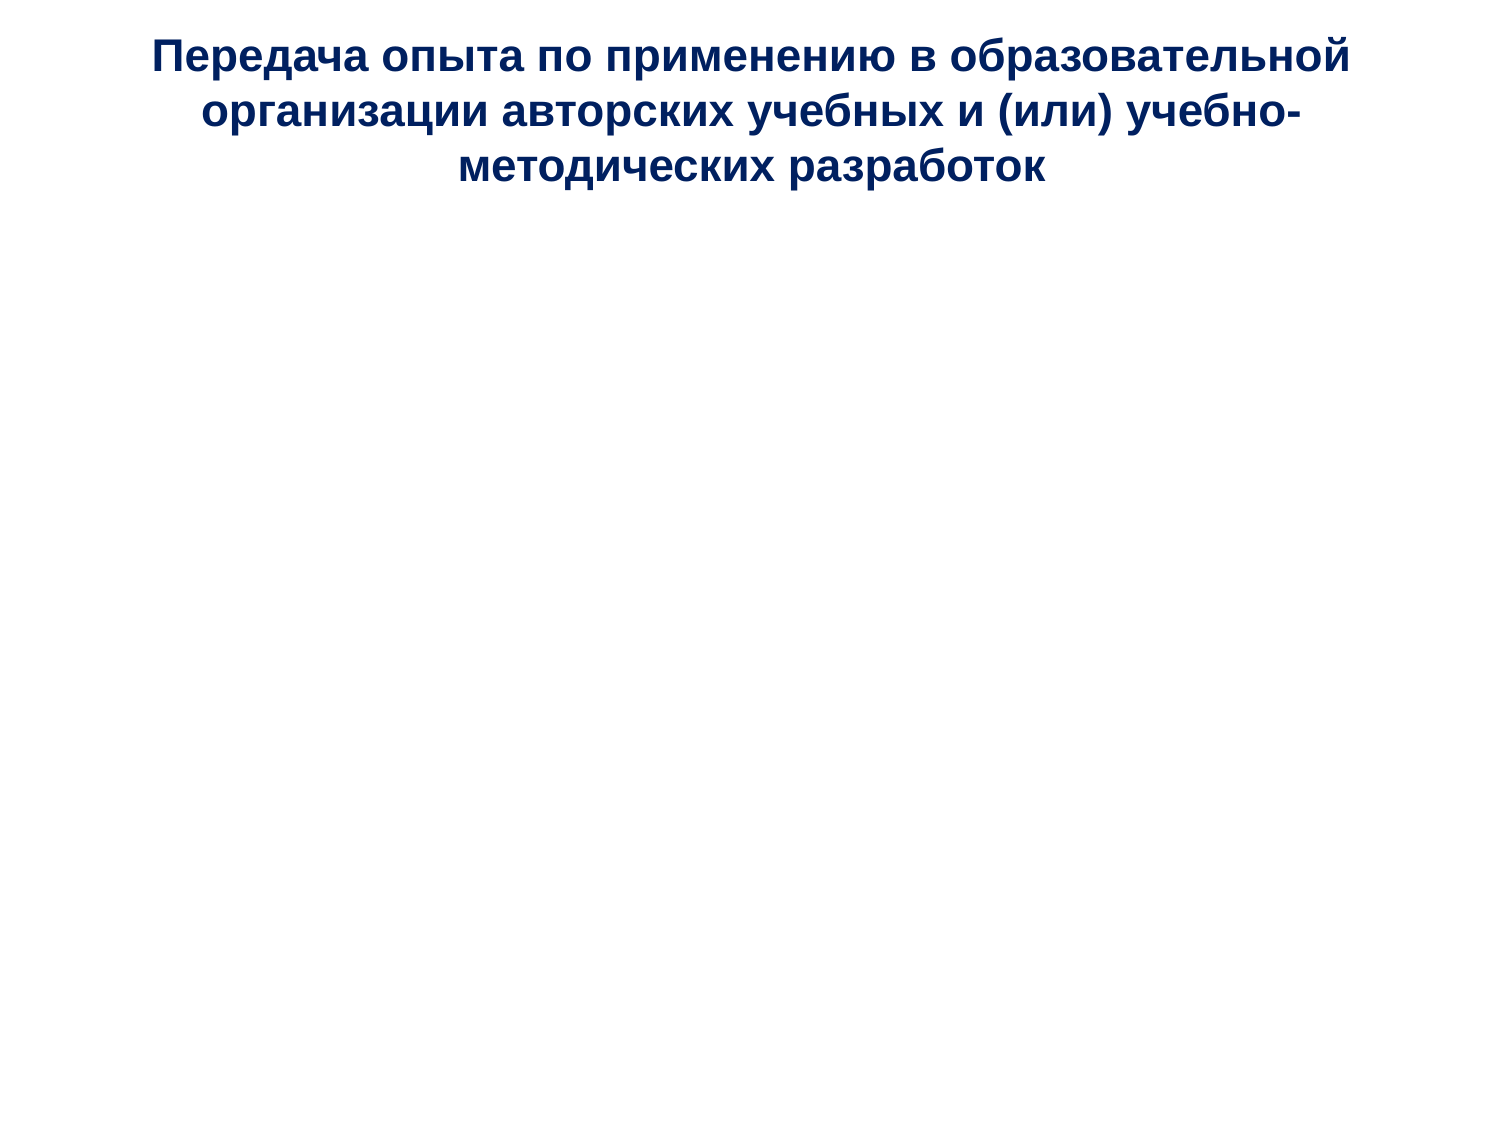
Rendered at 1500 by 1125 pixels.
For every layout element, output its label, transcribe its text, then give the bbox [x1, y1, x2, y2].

title Передача опыта по применению в образовательной организации авторских учебных и (или) учебно-методических разработок [76, 0, 1427, 218]
